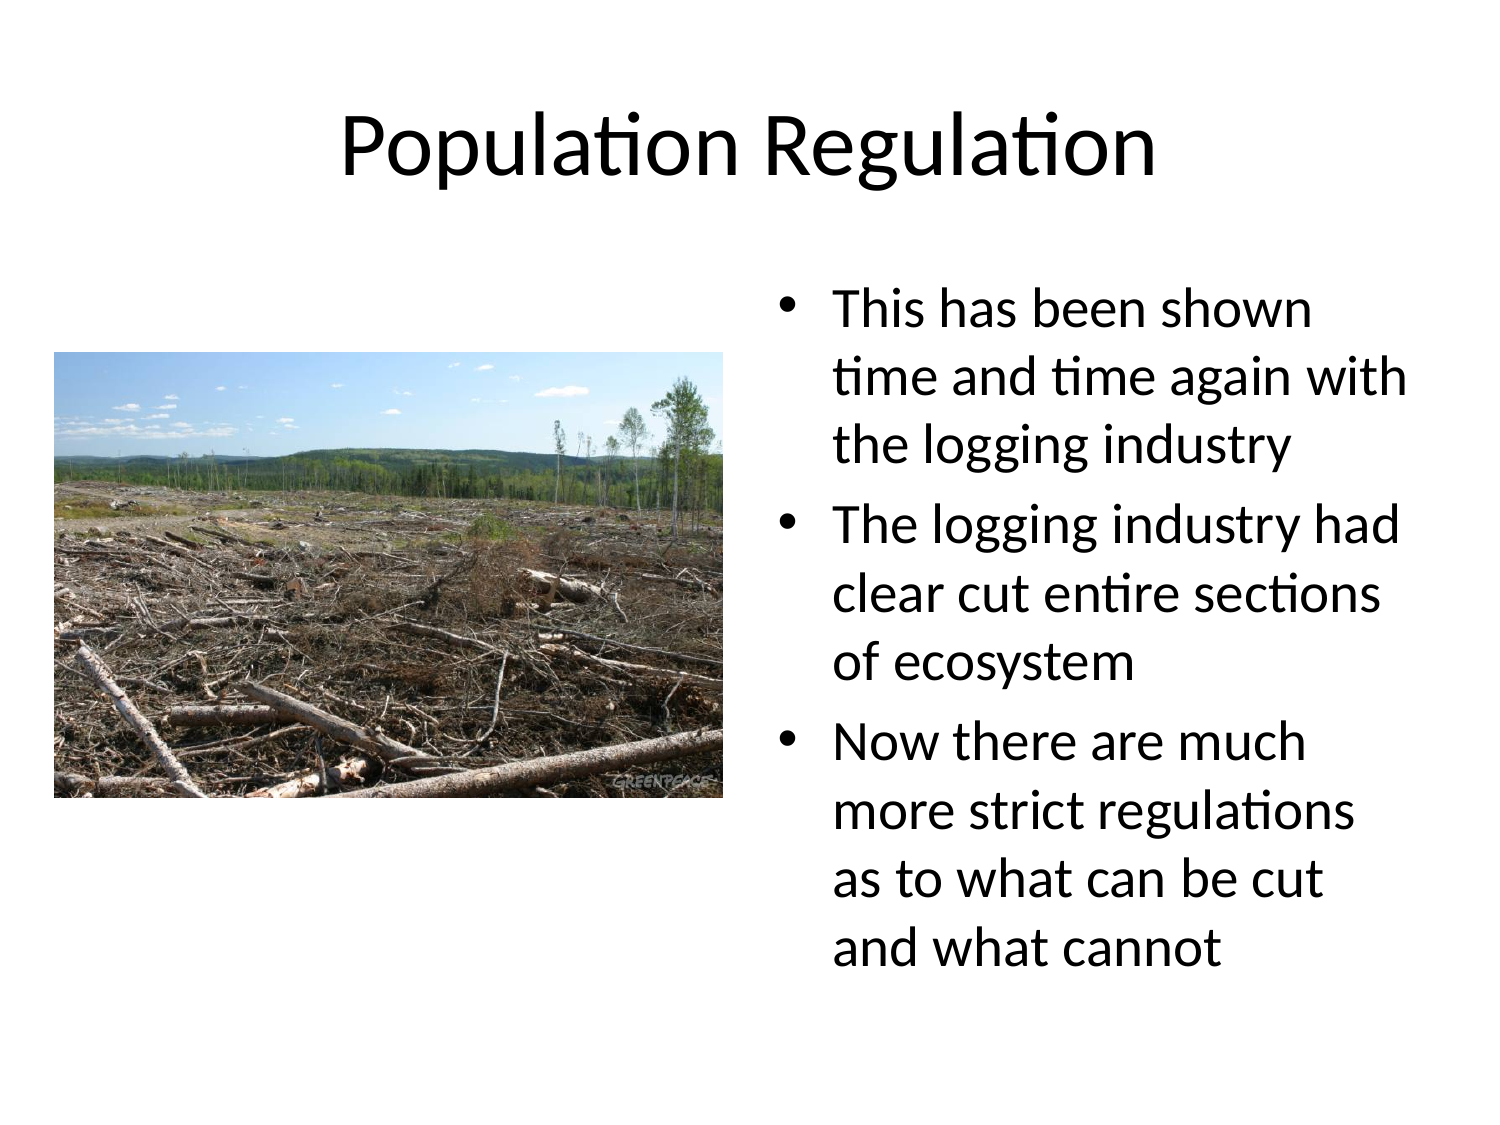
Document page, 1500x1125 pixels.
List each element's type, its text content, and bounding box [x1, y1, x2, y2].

list This has been shown time and time again with the logging industry The logging industry had clear cut entire sections of ecosystem Now there are much more strict regulations as to what can be cut and what cannot [762, 262, 1425, 1005]
title Population Regulation [75, 45, 1425, 233]
picture [53, 352, 723, 798]
